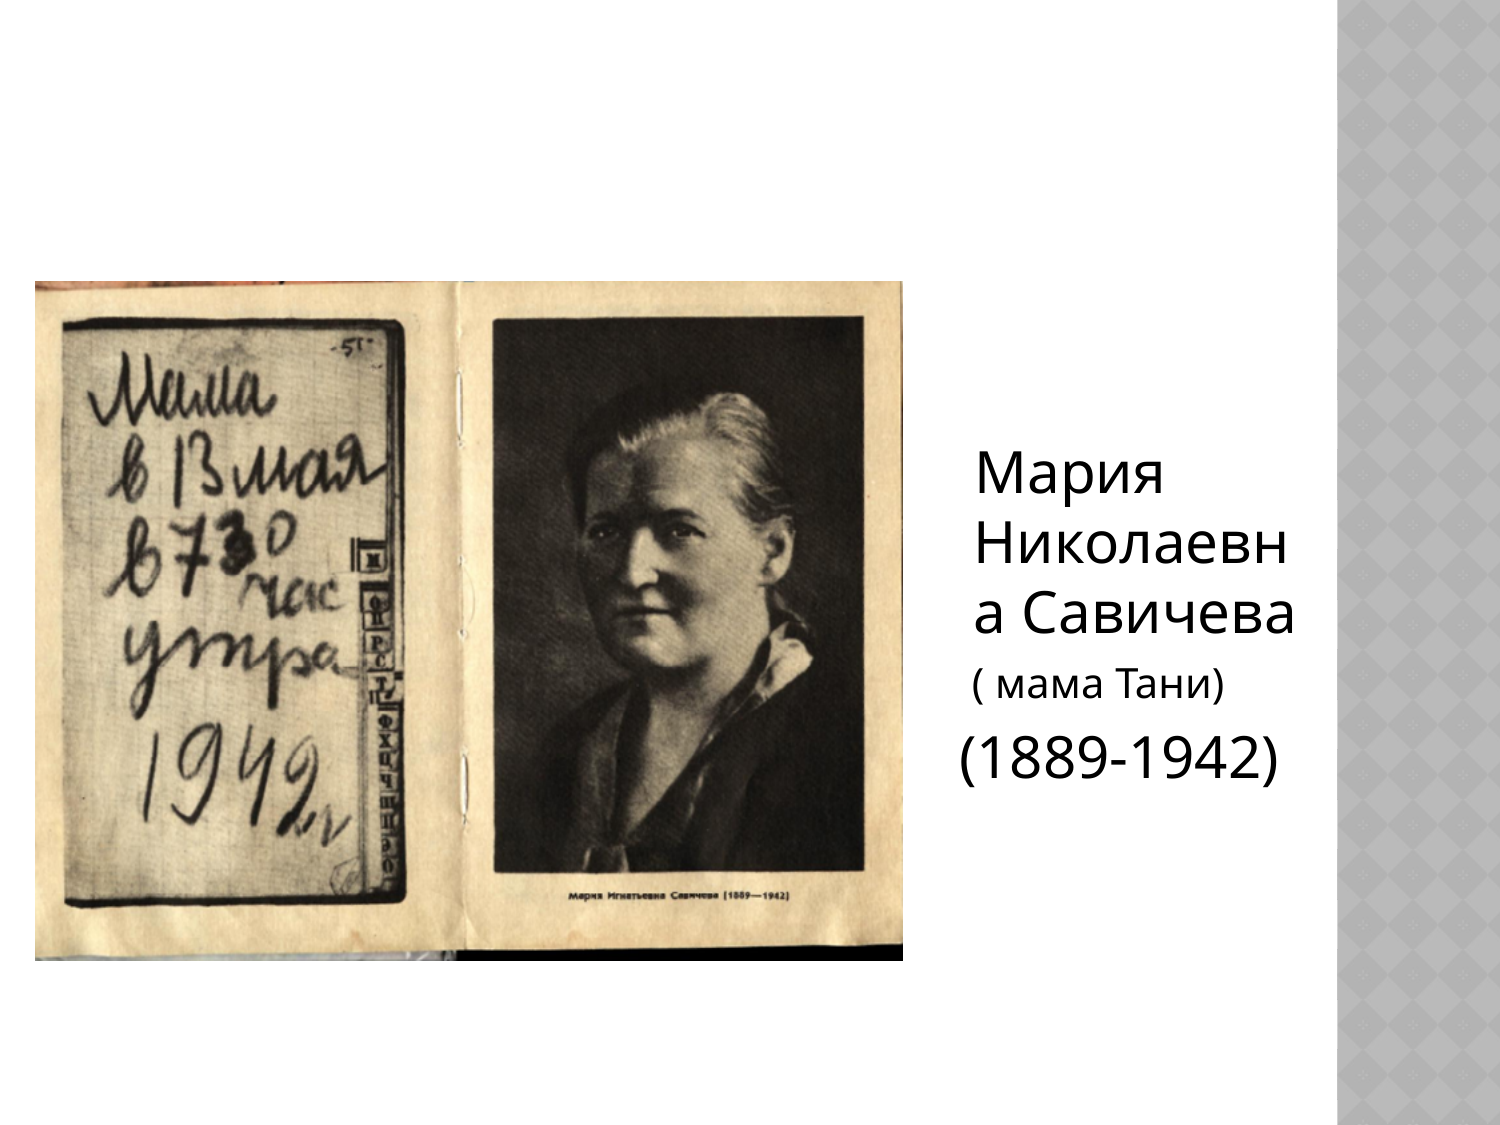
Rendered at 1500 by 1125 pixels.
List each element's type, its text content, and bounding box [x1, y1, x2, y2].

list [34, 280, 903, 962]
list Мария Николаевна Савичева ( мама Тани) (1889-1942) [914, 262, 1325, 1005]
